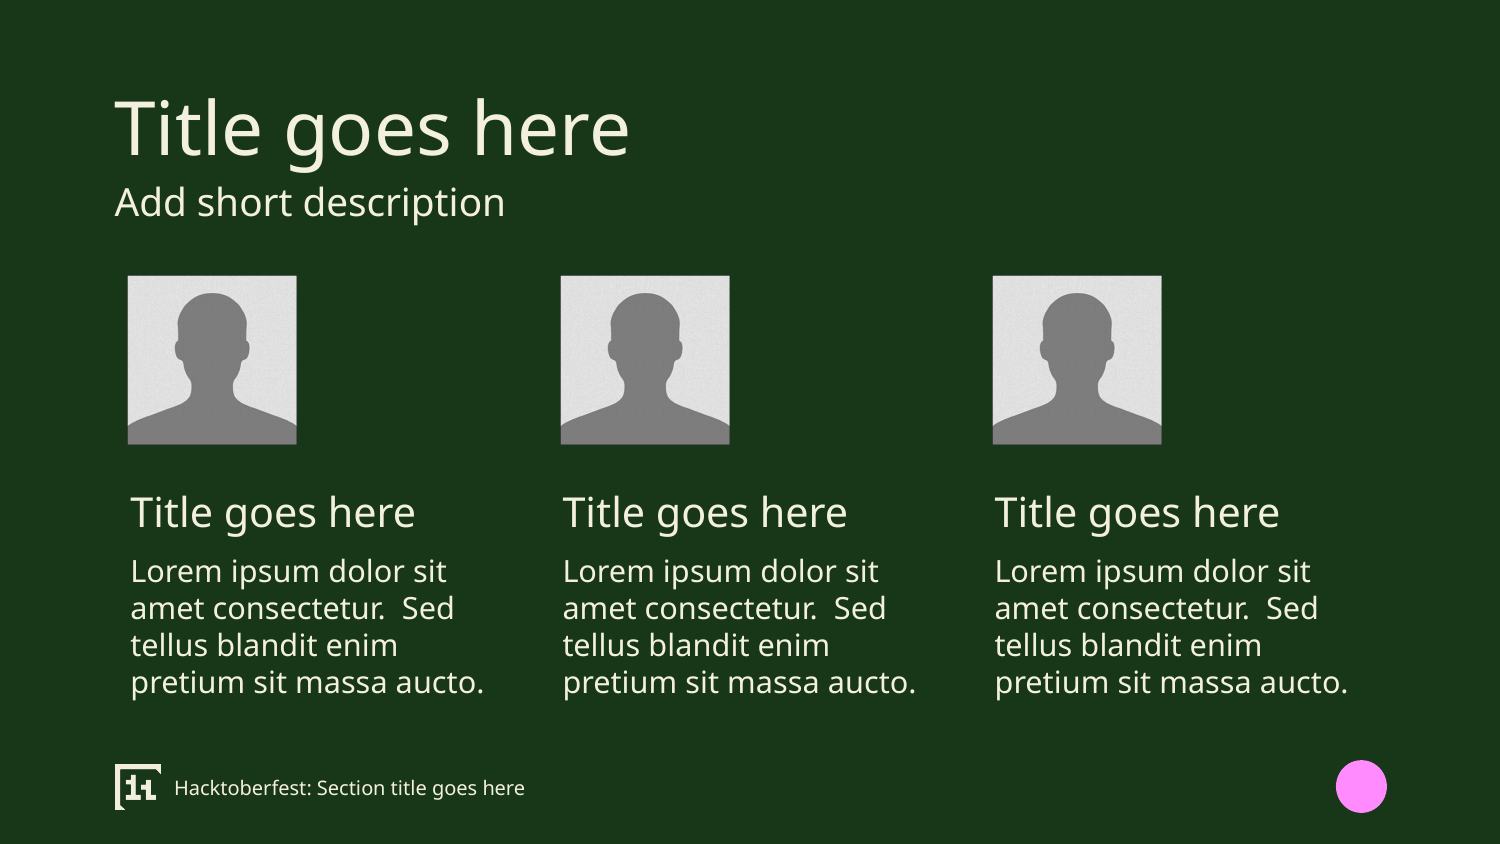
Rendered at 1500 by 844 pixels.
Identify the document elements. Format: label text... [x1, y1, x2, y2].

text_box Title goes here [130, 483, 506, 537]
title Hacktoberfest: Section title goes here [173, 772, 1336, 801]
text_box Title goes here [562, 483, 938, 537]
text_box Lorem ipsum dolor sit amet consectetur. Sed tellus blandit enim pretium sit massa aucto. [130, 548, 506, 700]
text_box Lorem ipsum dolor sit amet consectetur. Sed tellus blandit enim pretium sit massa aucto. [562, 548, 938, 700]
picture [991, 275, 1162, 446]
slide_number [1336, 526, 1387, 844]
text_box Lorem ipsum dolor sit amet consectetur. Sed tellus blandit enim pretium sit massa aucto. [994, 548, 1370, 700]
text_box Title goes here [114, 76, 1357, 170]
text_box Add short description [114, 176, 1357, 225]
picture [559, 275, 730, 446]
picture [114, 764, 161, 811]
text_box Title goes here [994, 483, 1370, 537]
picture [127, 275, 298, 446]
